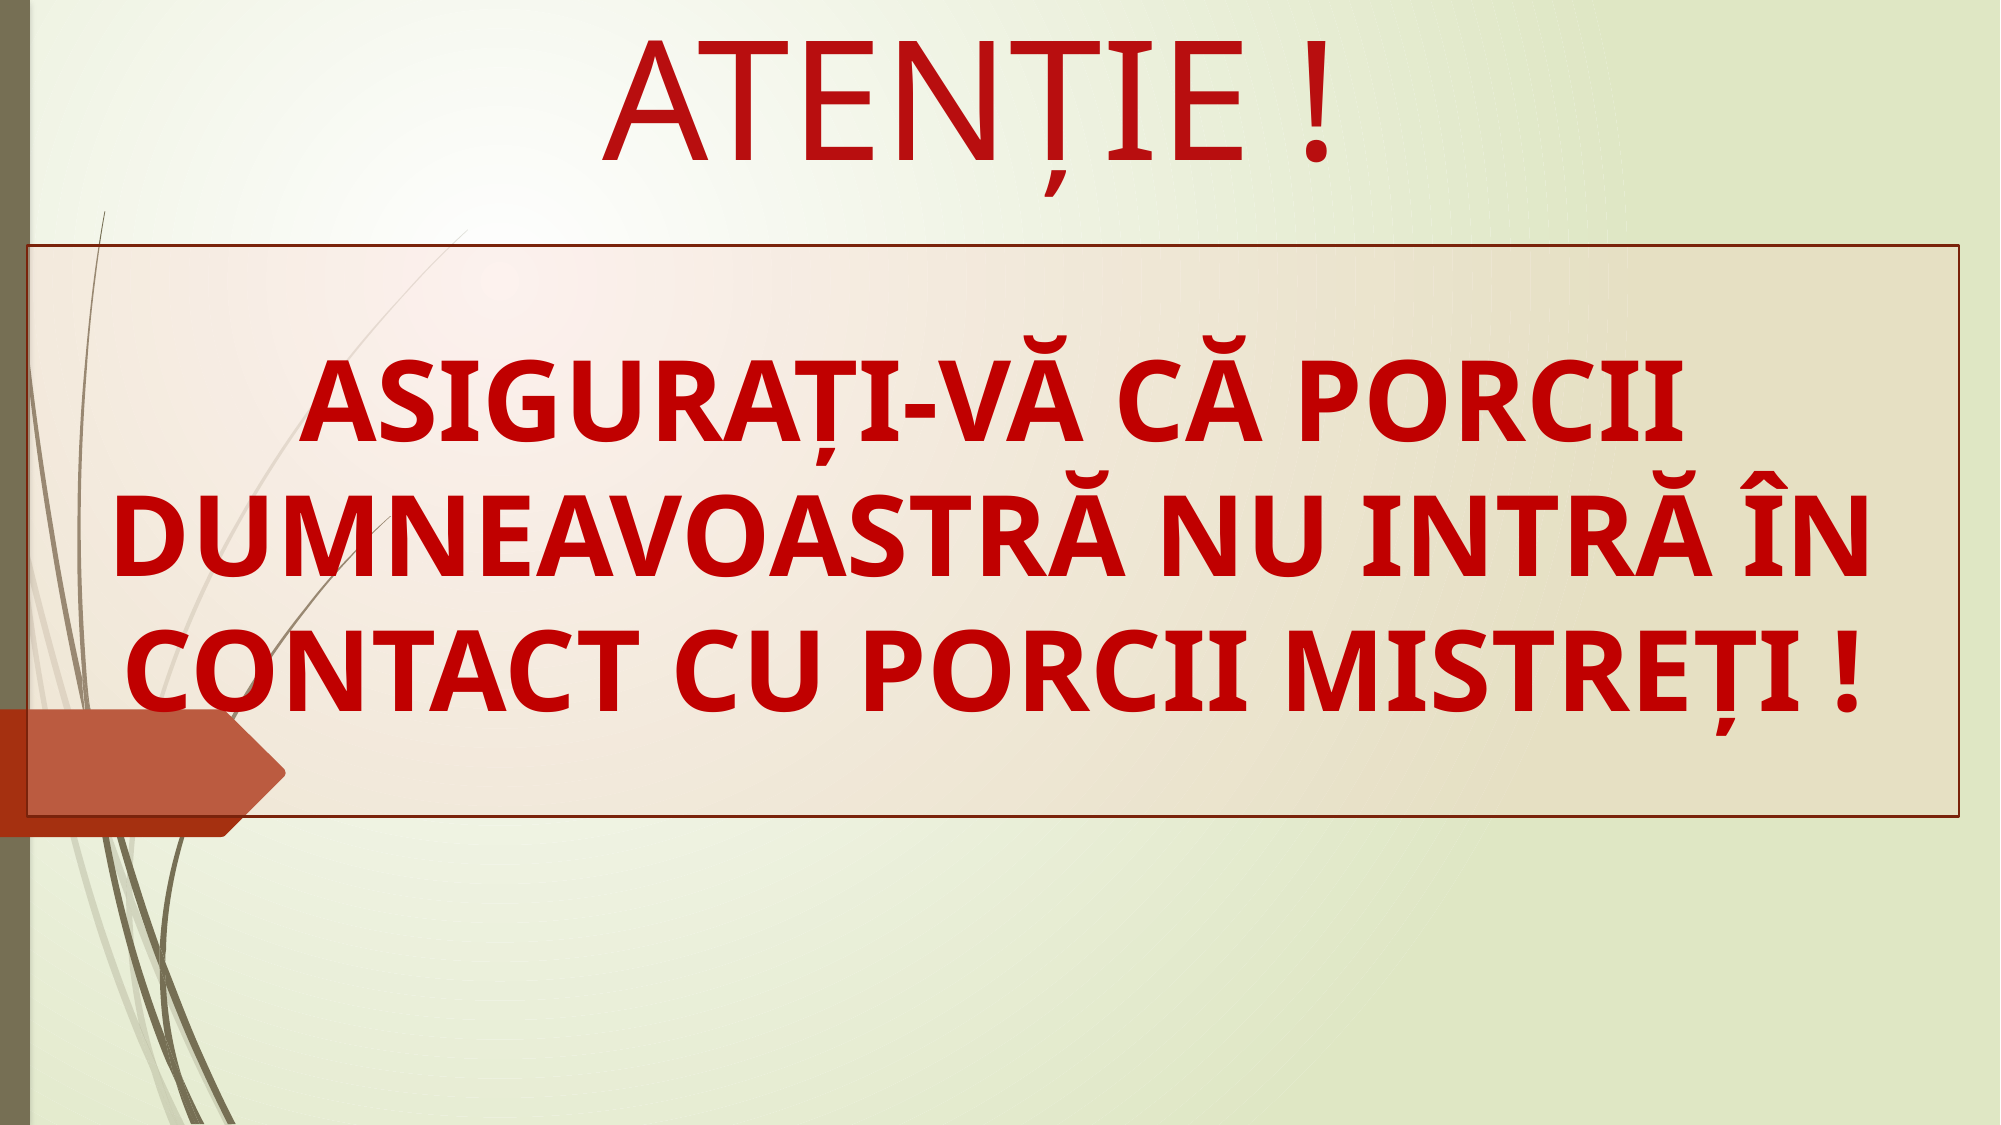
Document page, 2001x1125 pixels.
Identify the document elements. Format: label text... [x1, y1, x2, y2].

text_box ATENȚIE ! [438, 6, 1504, 205]
text_box ASIGURAȚI-VĂ CĂ PORCII DUMNEAVOASTRĂ NU INTRĂ ÎN CONTACT CU PORCII MISTREȚI ! [26, 244, 1960, 818]
